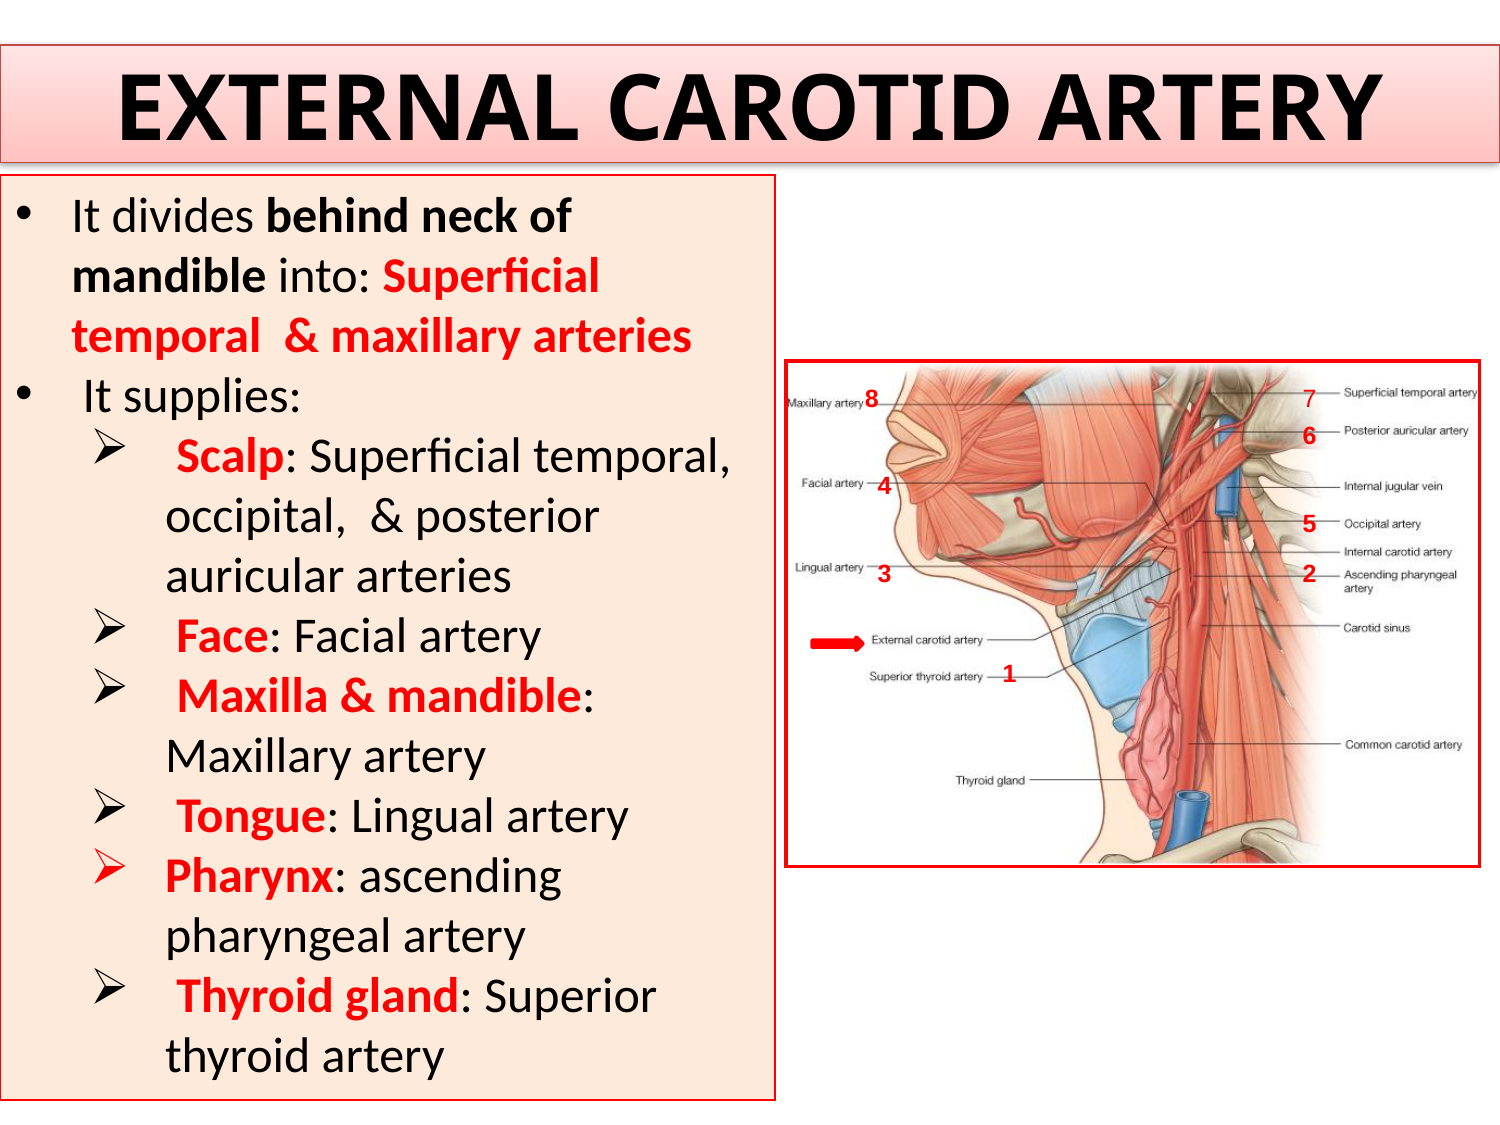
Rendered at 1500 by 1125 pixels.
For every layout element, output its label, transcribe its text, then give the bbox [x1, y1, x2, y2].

title EXTERNAL CAROTID ARTERY [0, 44, 1500, 163]
list It divides behind neck of mandible into: Superficial temporal & maxillary arteries It supplies: Scalp: Superficial temporal, occipital, & posterior auricular arteries Face: Facial artery Maxilla & mandible: Maxillary artery Tongue: Lingual artery Pharynx: ascending pharyngeal artery Thyroid gland: Superior thyroid artery [0, 174, 776, 1101]
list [787, 362, 1478, 865]
